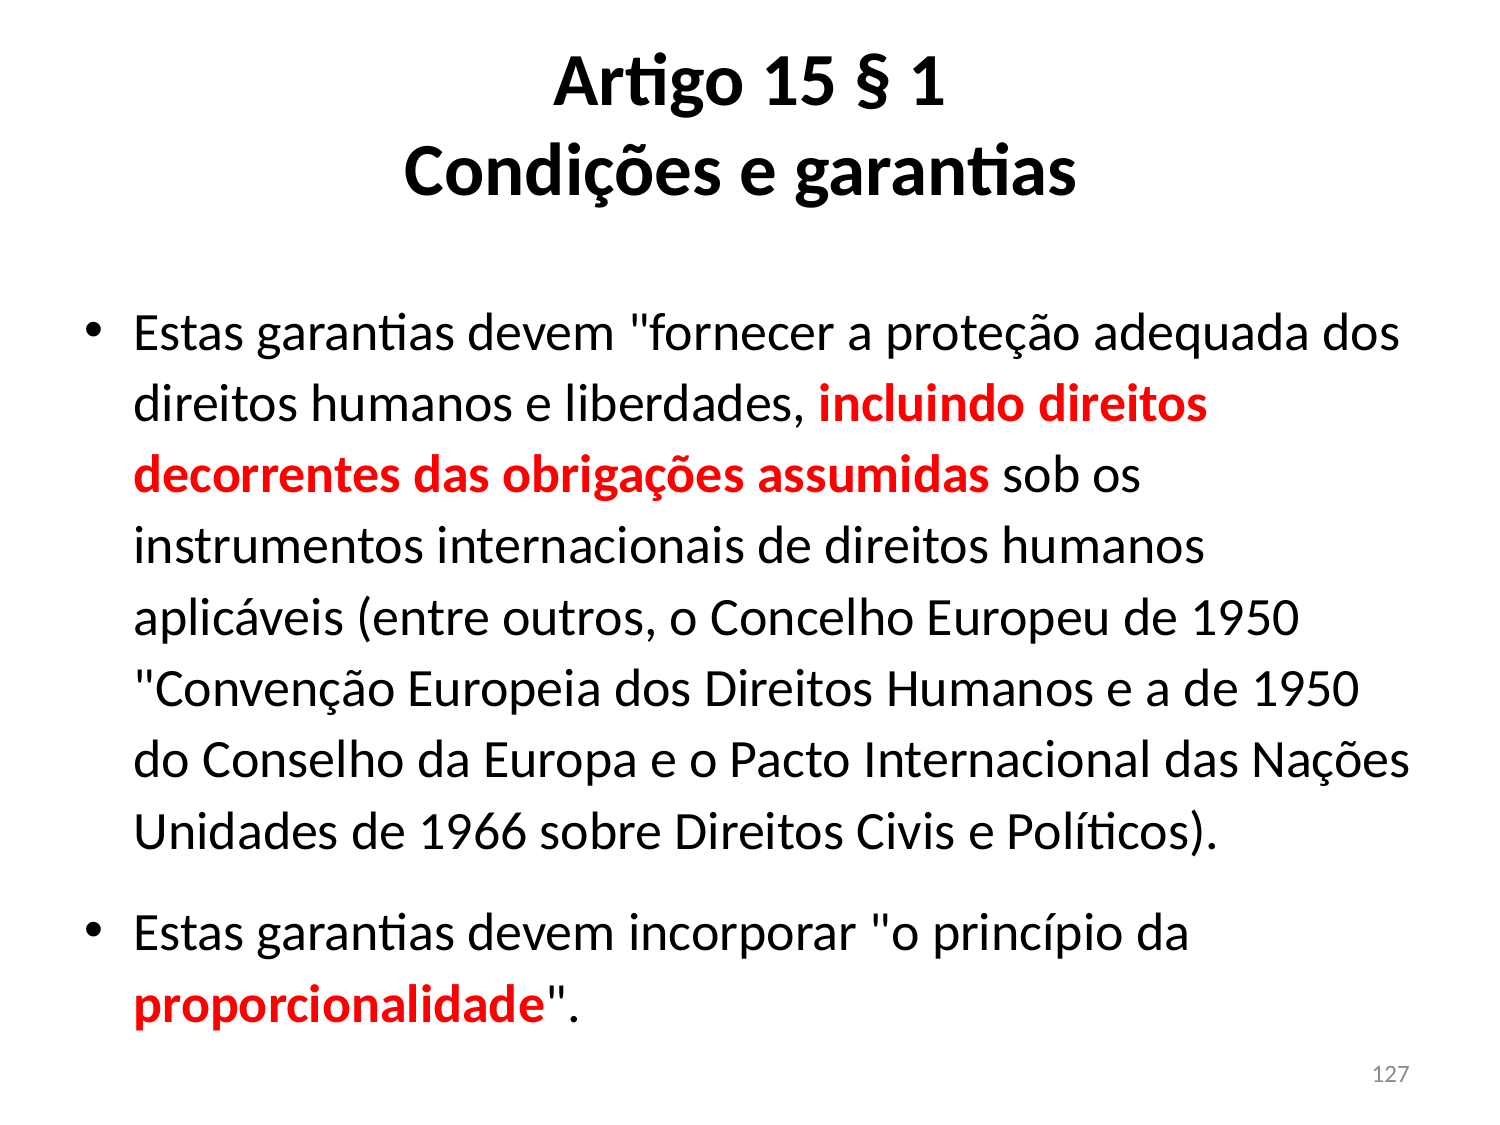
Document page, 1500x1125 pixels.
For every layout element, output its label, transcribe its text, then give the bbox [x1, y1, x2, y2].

title Artigo 15 § 1 Condições e garantias [74, 44, 1426, 196]
list Estas garantias devem "fornecer a proteção adequada dos direitos humanos e liberdades, incluindo direitos decorrentes das obrigações assumidas sob os instrumentos internacionais de direitos humanos aplicáveis ​​(entre outros, o Concelho Europeu de 1950 "Convenção Europeia dos Direitos Humanos e a de 1950 do Conselho da Europa e o Pacto Internacional das Nações Unidades de 1966 sobre Direitos Civis e Políticos). Estas garantias devem incorporar "o princípio da proporcionalidade". [68, 281, 1443, 1043]
slide_number 127 [1074, 1042, 1425, 1103]
